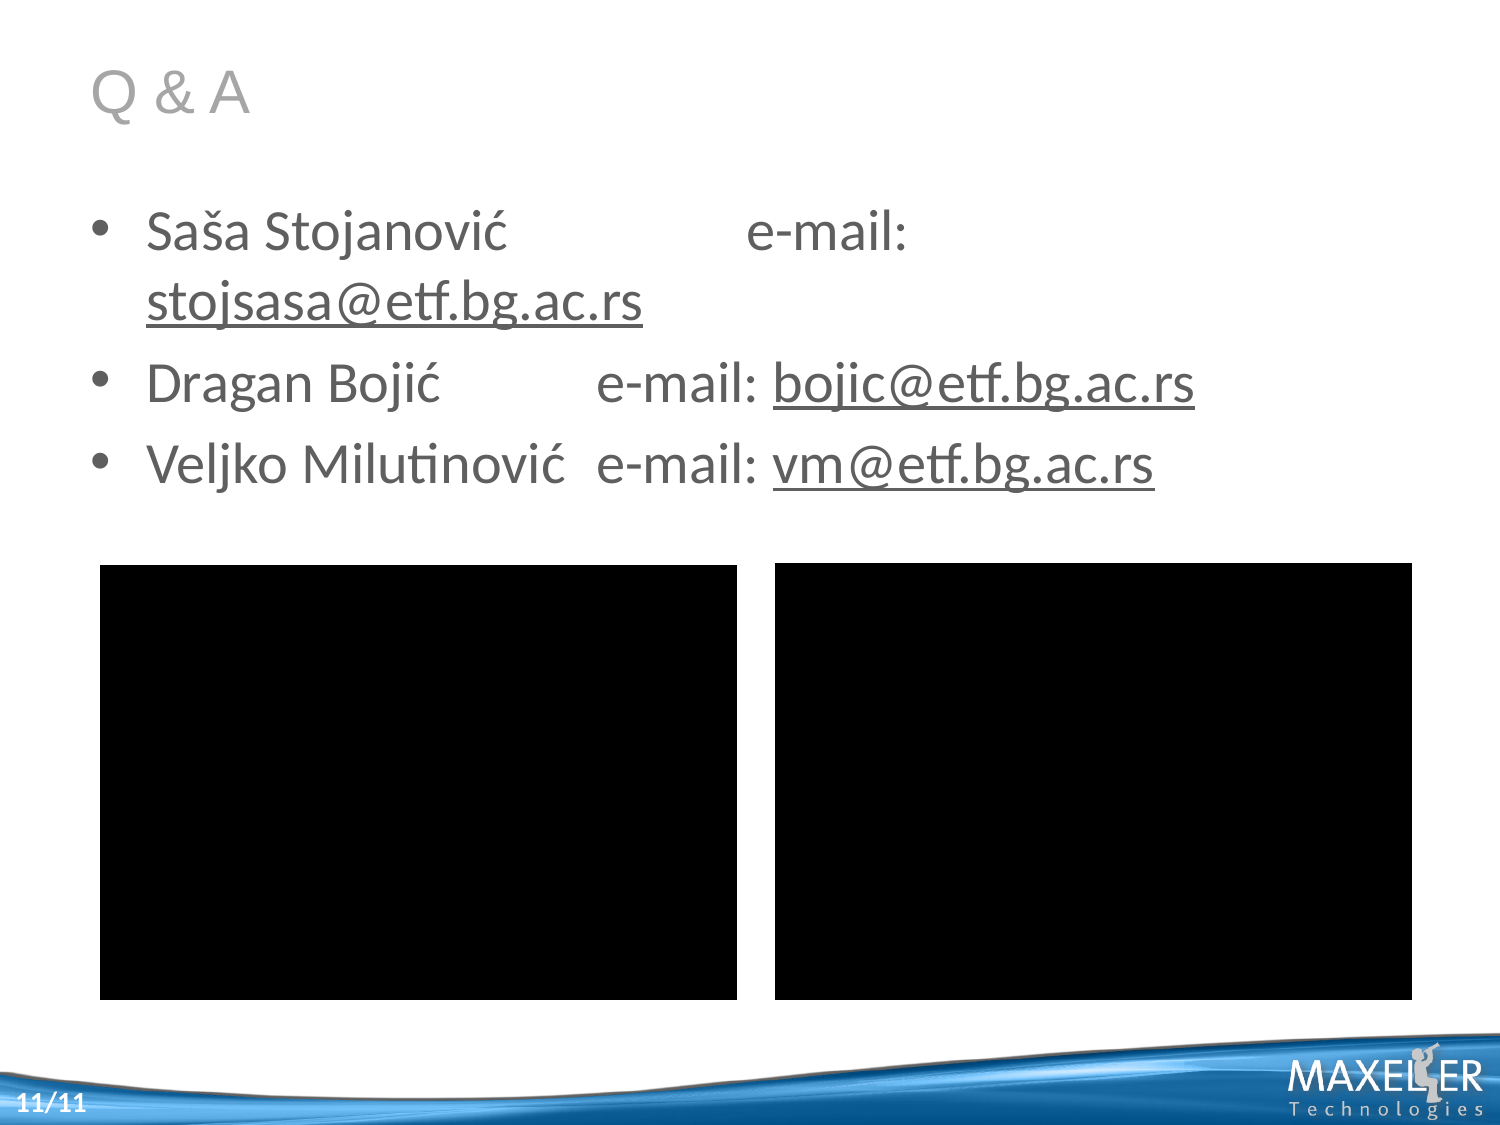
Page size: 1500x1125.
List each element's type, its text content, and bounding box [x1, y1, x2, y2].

picture [0, 1023, 1500, 1125]
list Saša Stojanović e-mail: stojsasa@etf.bg.ac.rs Dragan Bojić e-mail: bojic@etf.bg.ac.rs Veljko Milutinović e-mail: vm@etf.bg.ac.rs [75, 184, 1425, 1005]
title Q & A [75, 45, 1424, 209]
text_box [99, 563, 738, 1001]
slide_number 11/11 [0, 1075, 350, 1125]
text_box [774, 562, 1413, 1001]
